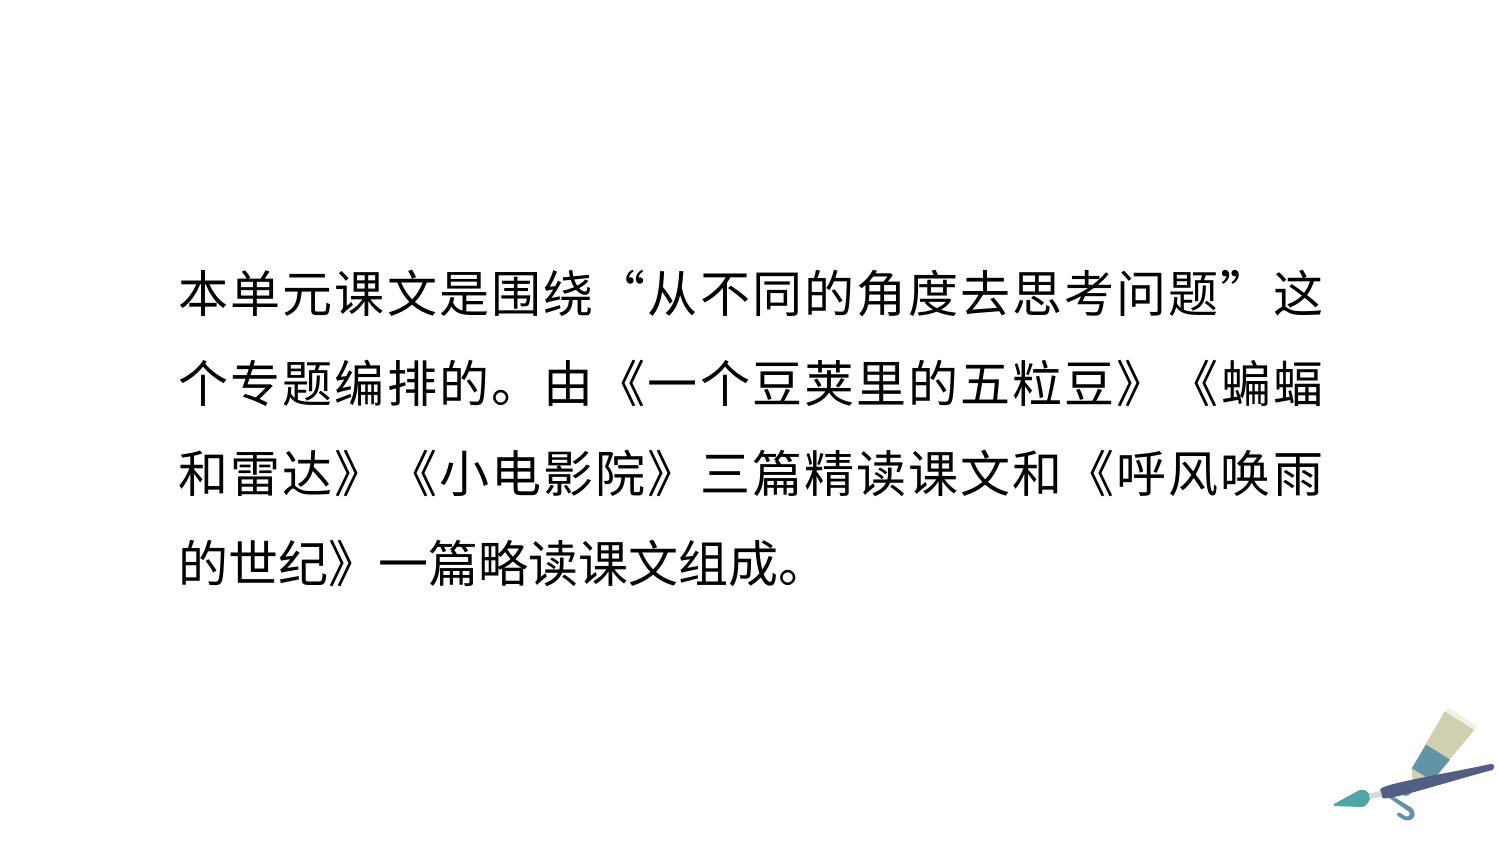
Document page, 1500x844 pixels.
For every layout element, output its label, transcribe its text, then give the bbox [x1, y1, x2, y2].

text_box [1358, 708, 1481, 844]
text_box 本单元课文是围绕“从不同的角度去思考问题”这个专题编排的。由《一个豆荚里的五粒豆》《蝙蝠和雷达》《小电影院》三篇精读课文和《呼风唤雨的世纪》一篇略读课文组成。 [117, 224, 1339, 600]
